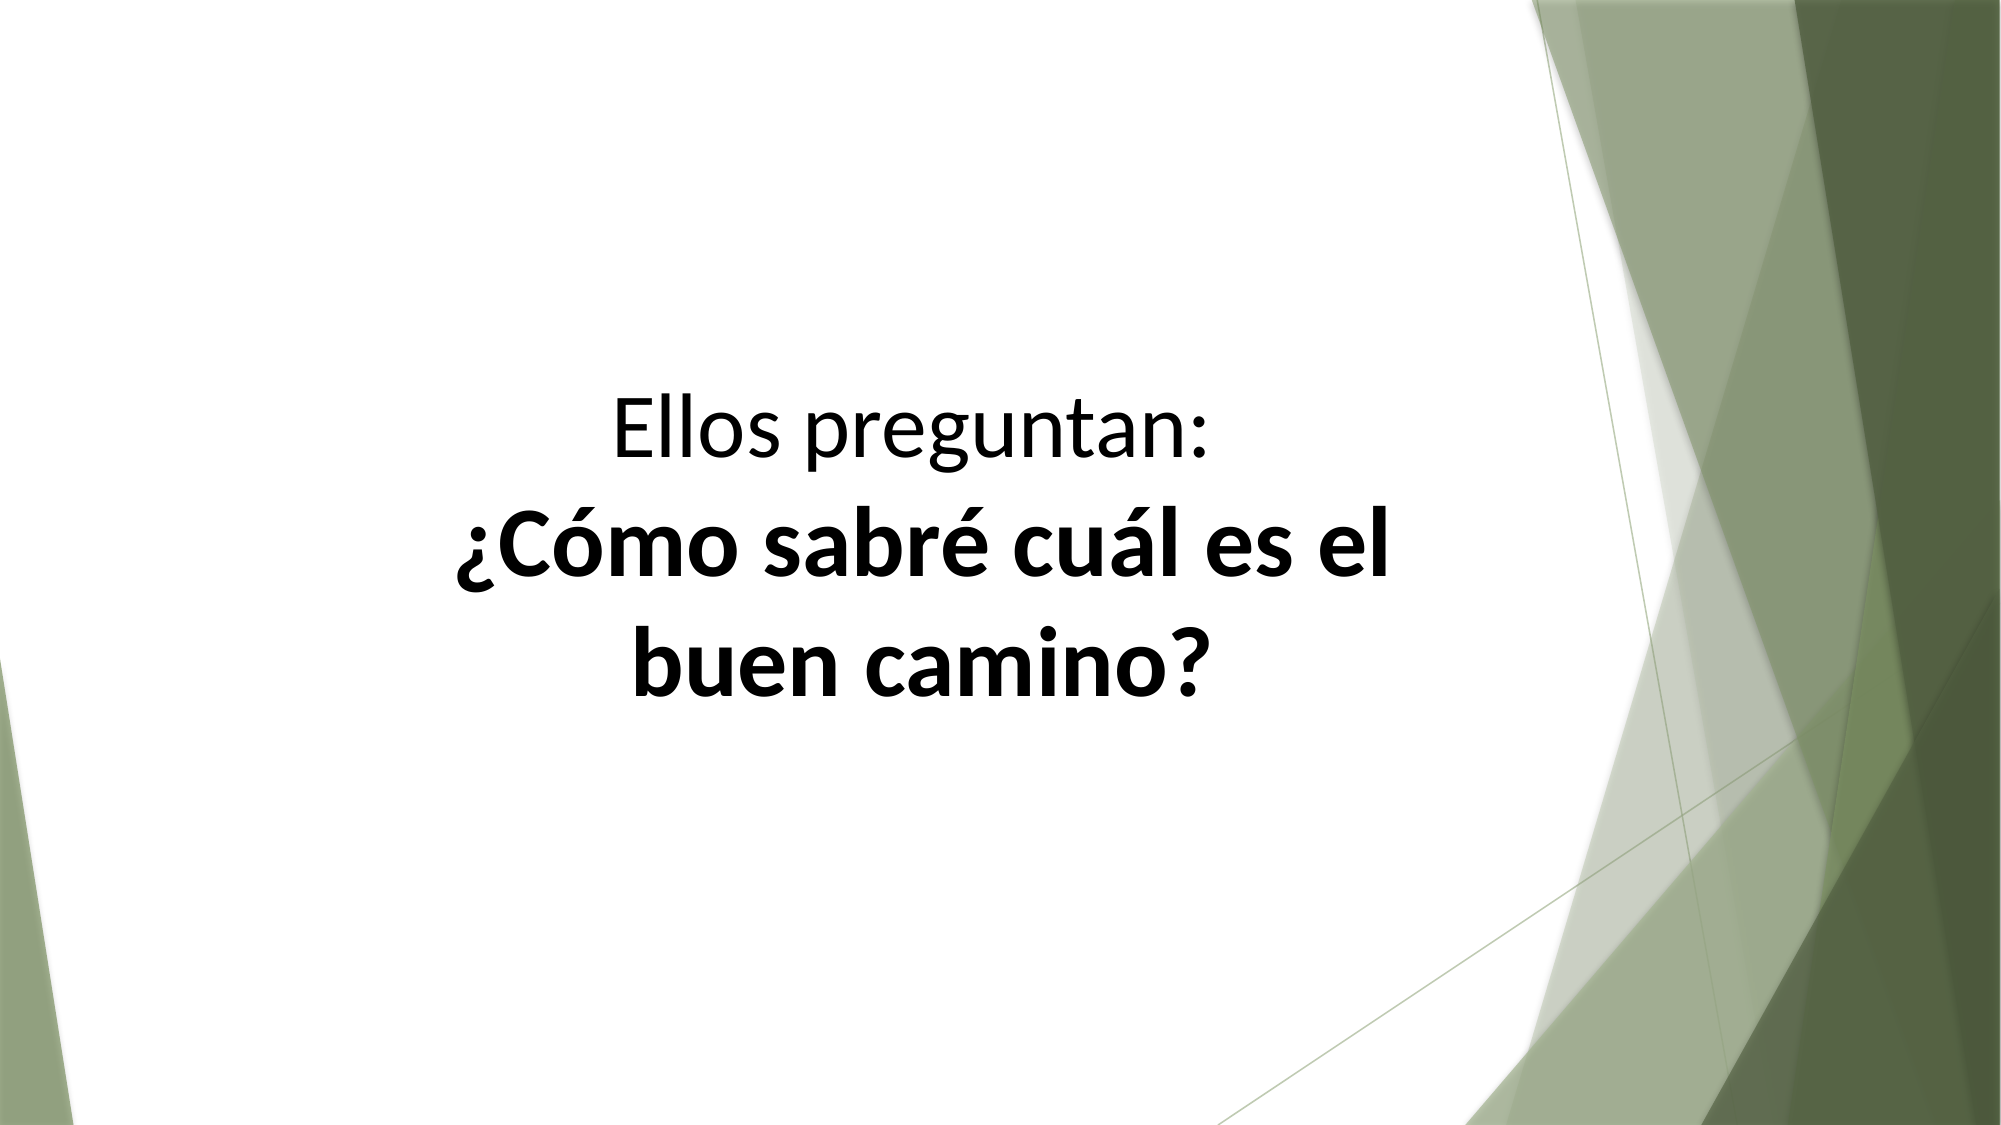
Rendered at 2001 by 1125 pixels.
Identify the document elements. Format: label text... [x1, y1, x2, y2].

text_box Ellos preguntan: ¿Cómo sabré cuál es el buen camino? [340, 358, 1505, 724]
